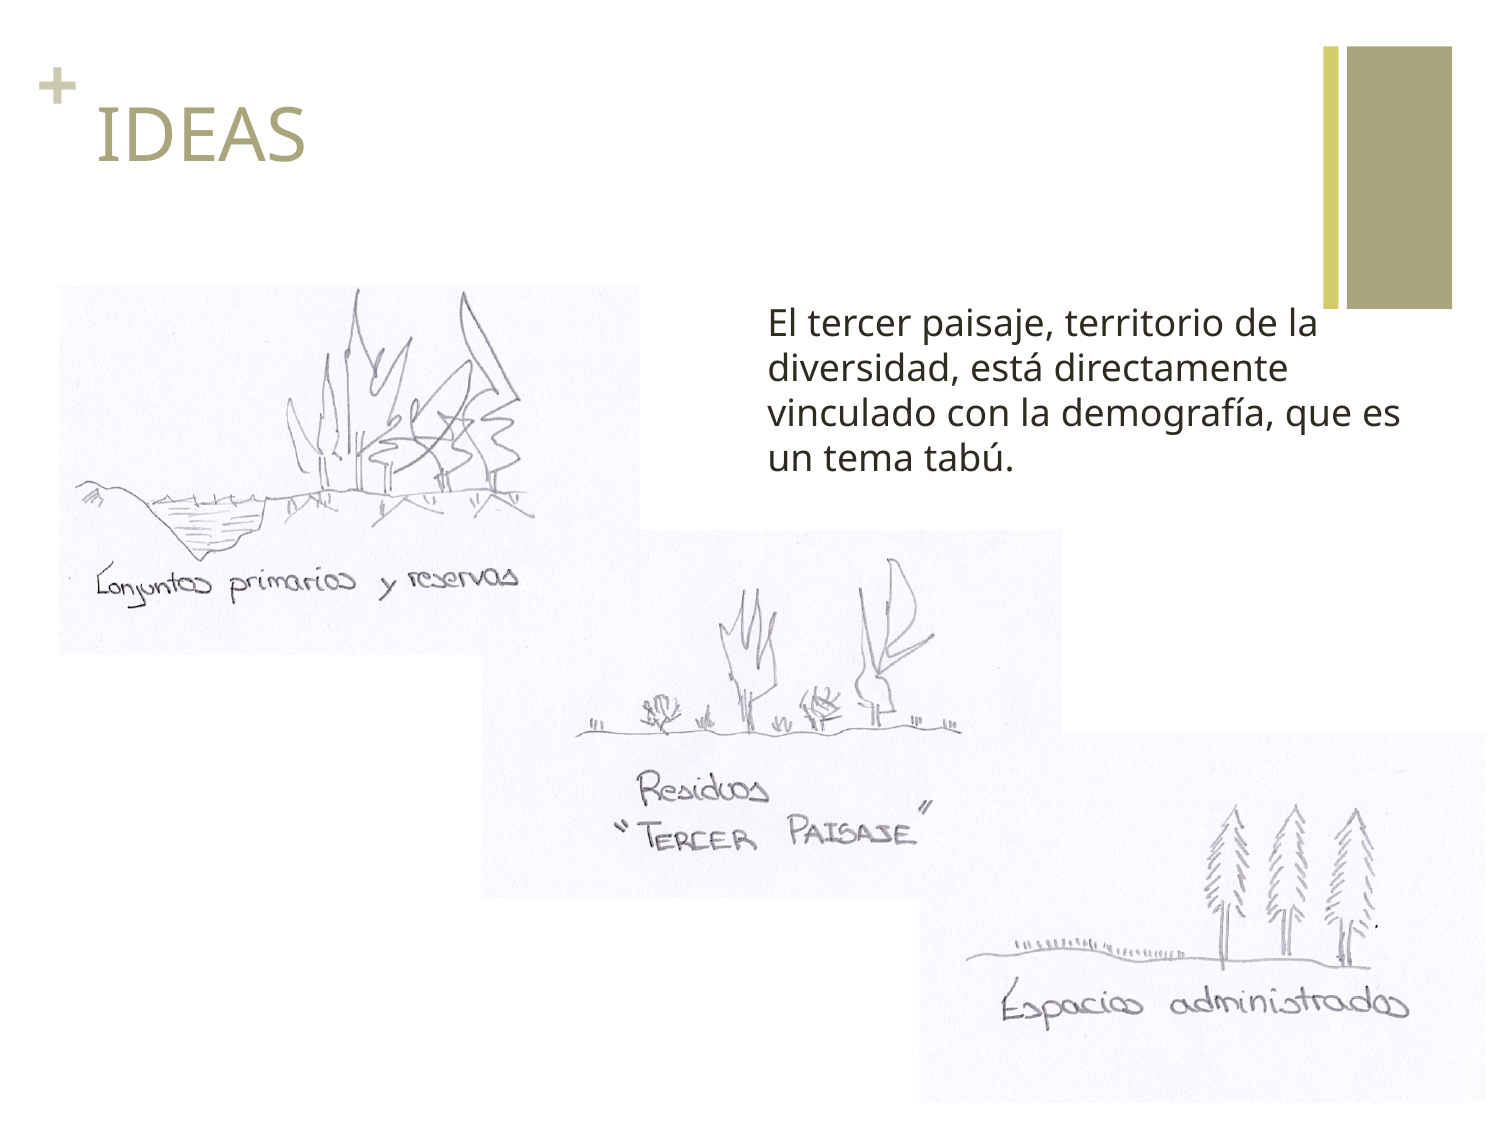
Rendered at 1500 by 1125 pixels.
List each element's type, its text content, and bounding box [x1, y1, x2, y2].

picture [481, 285, 957, 1006]
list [164, 178, 534, 761]
picture [60, 285, 160, 655]
title IDEAS [81, 79, 1322, 263]
text_box El tercer paisaje, territorio de la diversidad, está directamente vinculado con la demografía, que es un tema tabú. [752, 291, 1468, 487]
picture [919, 530, 1395, 1125]
picture [1399, 733, 1485, 1103]
